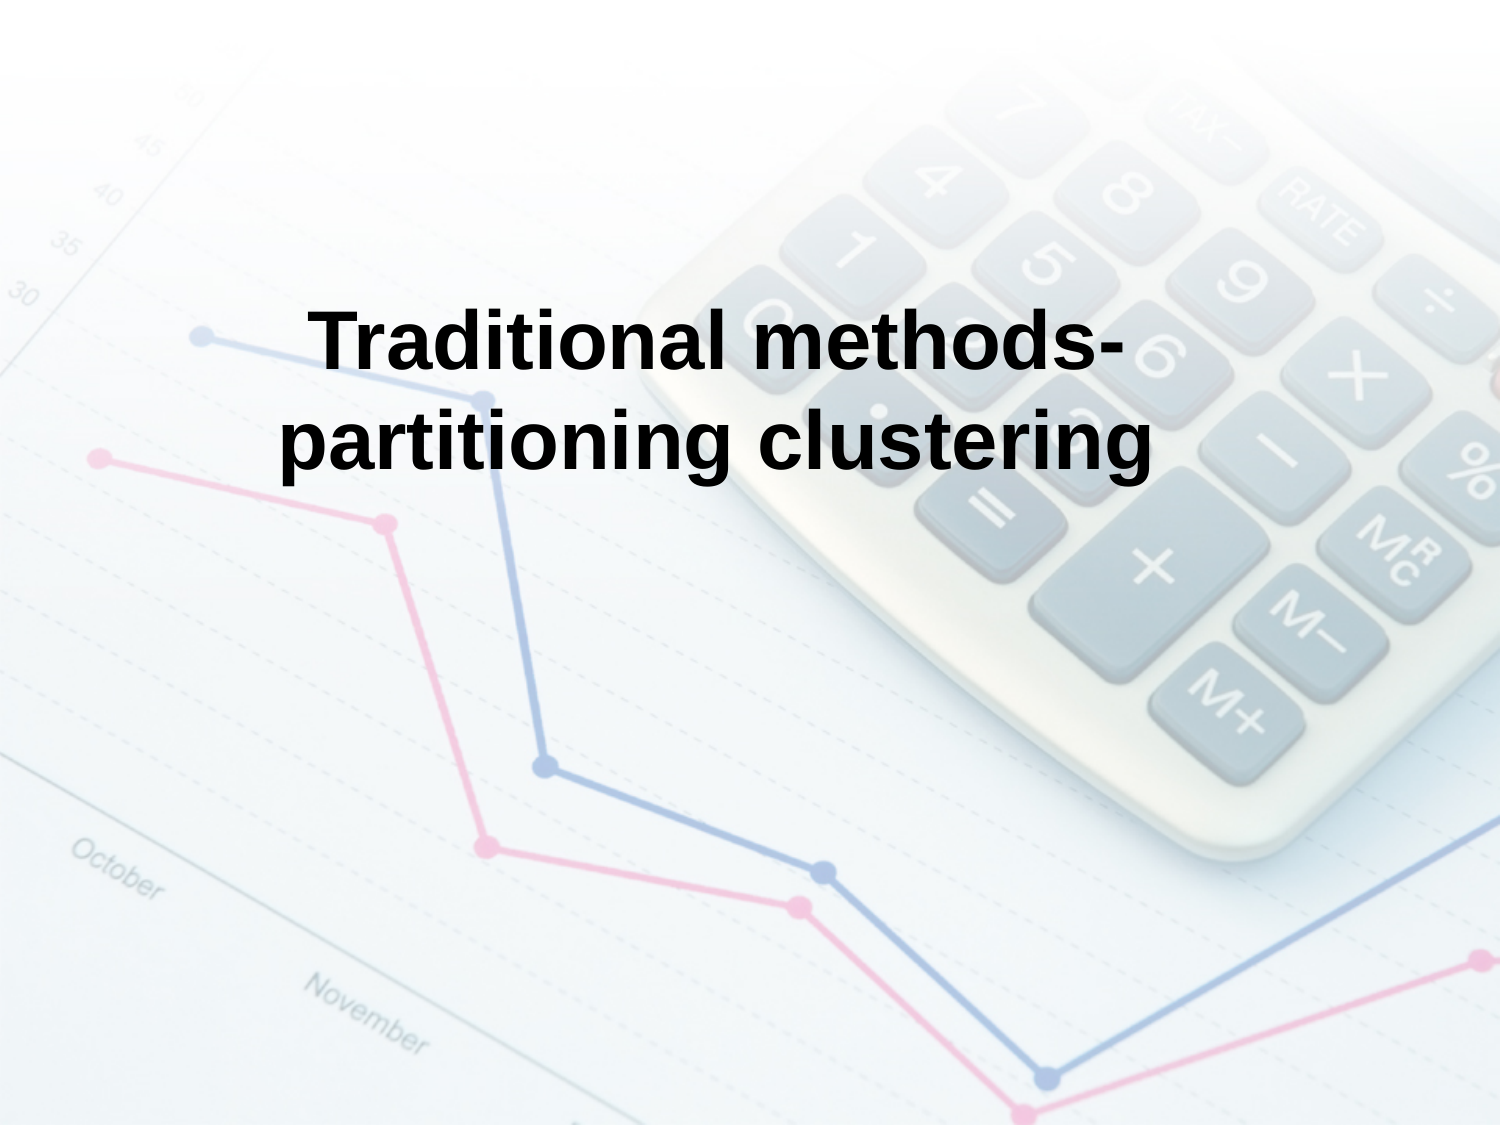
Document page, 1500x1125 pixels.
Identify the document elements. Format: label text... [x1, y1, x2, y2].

picture [0, 0, 1500, 1125]
title Traditional methods-partitioning clustering [222, 304, 1211, 668]
